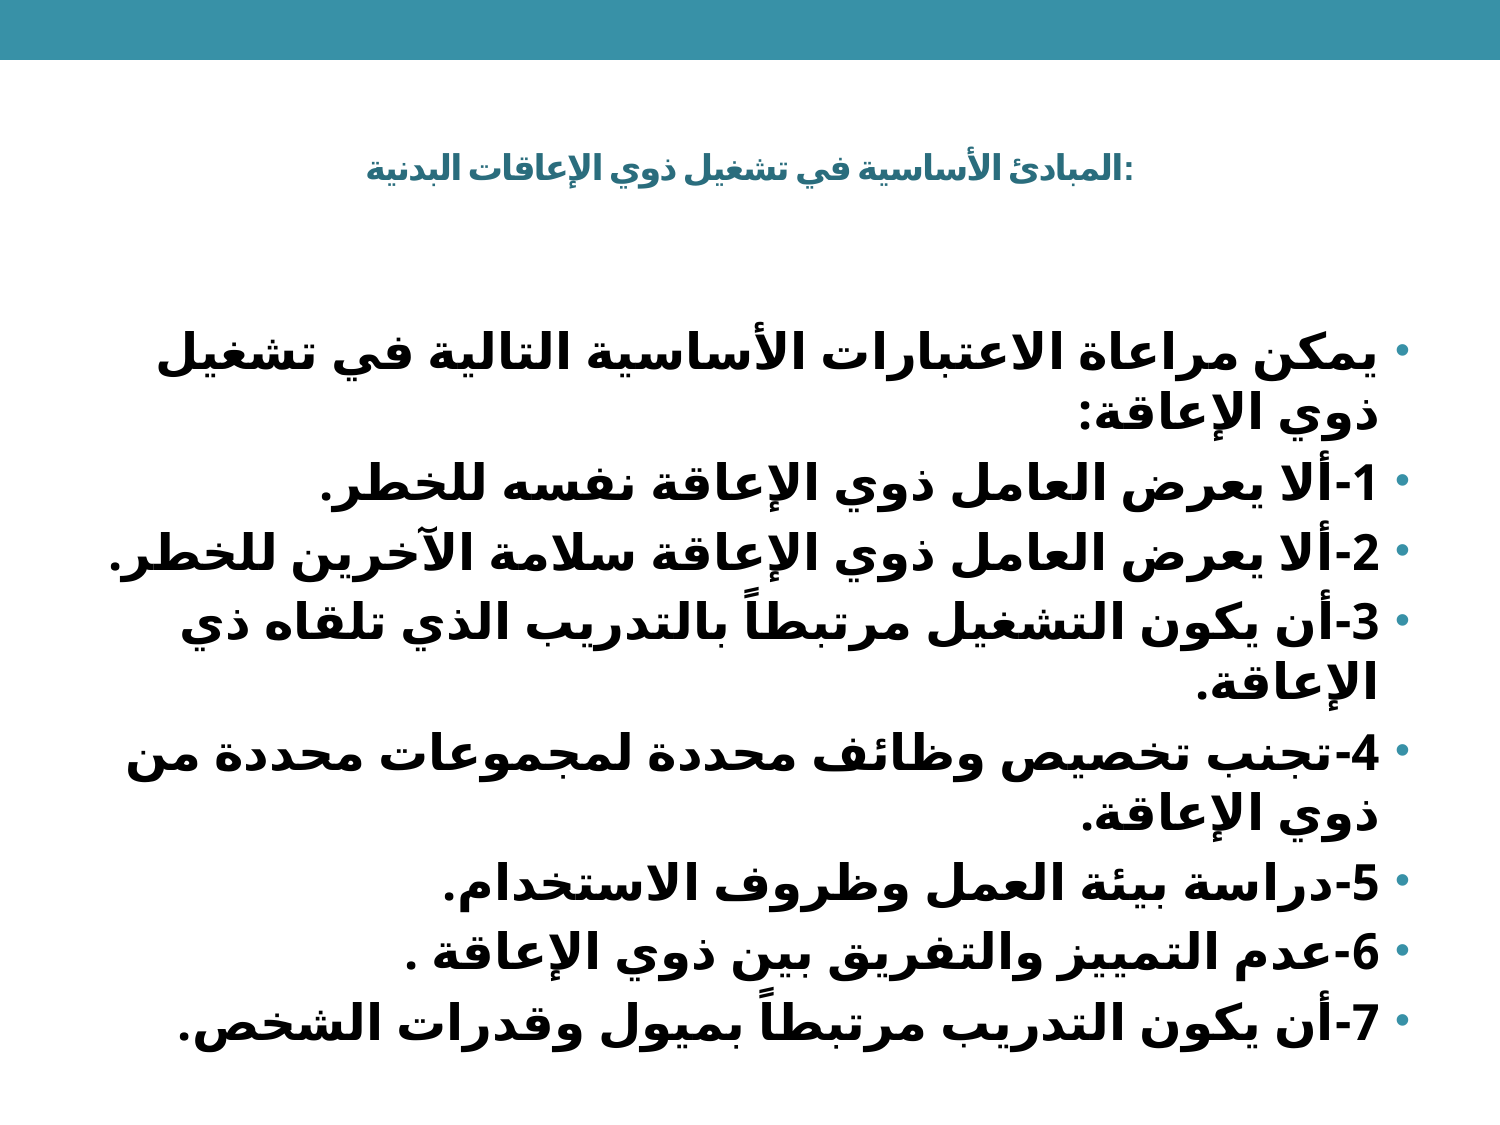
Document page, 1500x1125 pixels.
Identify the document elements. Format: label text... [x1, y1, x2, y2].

title المبادئ الأساسية في تشغيل ذوي الإعاقات البدنية: [75, 137, 1425, 250]
list يمكن مراعاة الاعتبارات الأساسية التالية في تشغيل ذوي الإعاقة: 1-ألا يعرض العامل ذوي الإعاقة نفسه للخطر. 2-ألا يعرض العامل ذوي الإعاقة سلامة الآخرين للخطر. 3-أن يكون التشغيل مرتبطاً بالتدريب الذي تلقاه ذي الإعاقة. 4-تجنب تخصيص وظائف محددة لمجموعات محددة من ذوي الإعاقة. 5-دراسة بيئة العمل وظروف الاستخدام. 6-عدم التمييز والتفريق بين ذوي الإعاقة . 7-أن يكون التدريب مرتبطاً بميول وقدرات الشخص. [75, 312, 1425, 1063]
